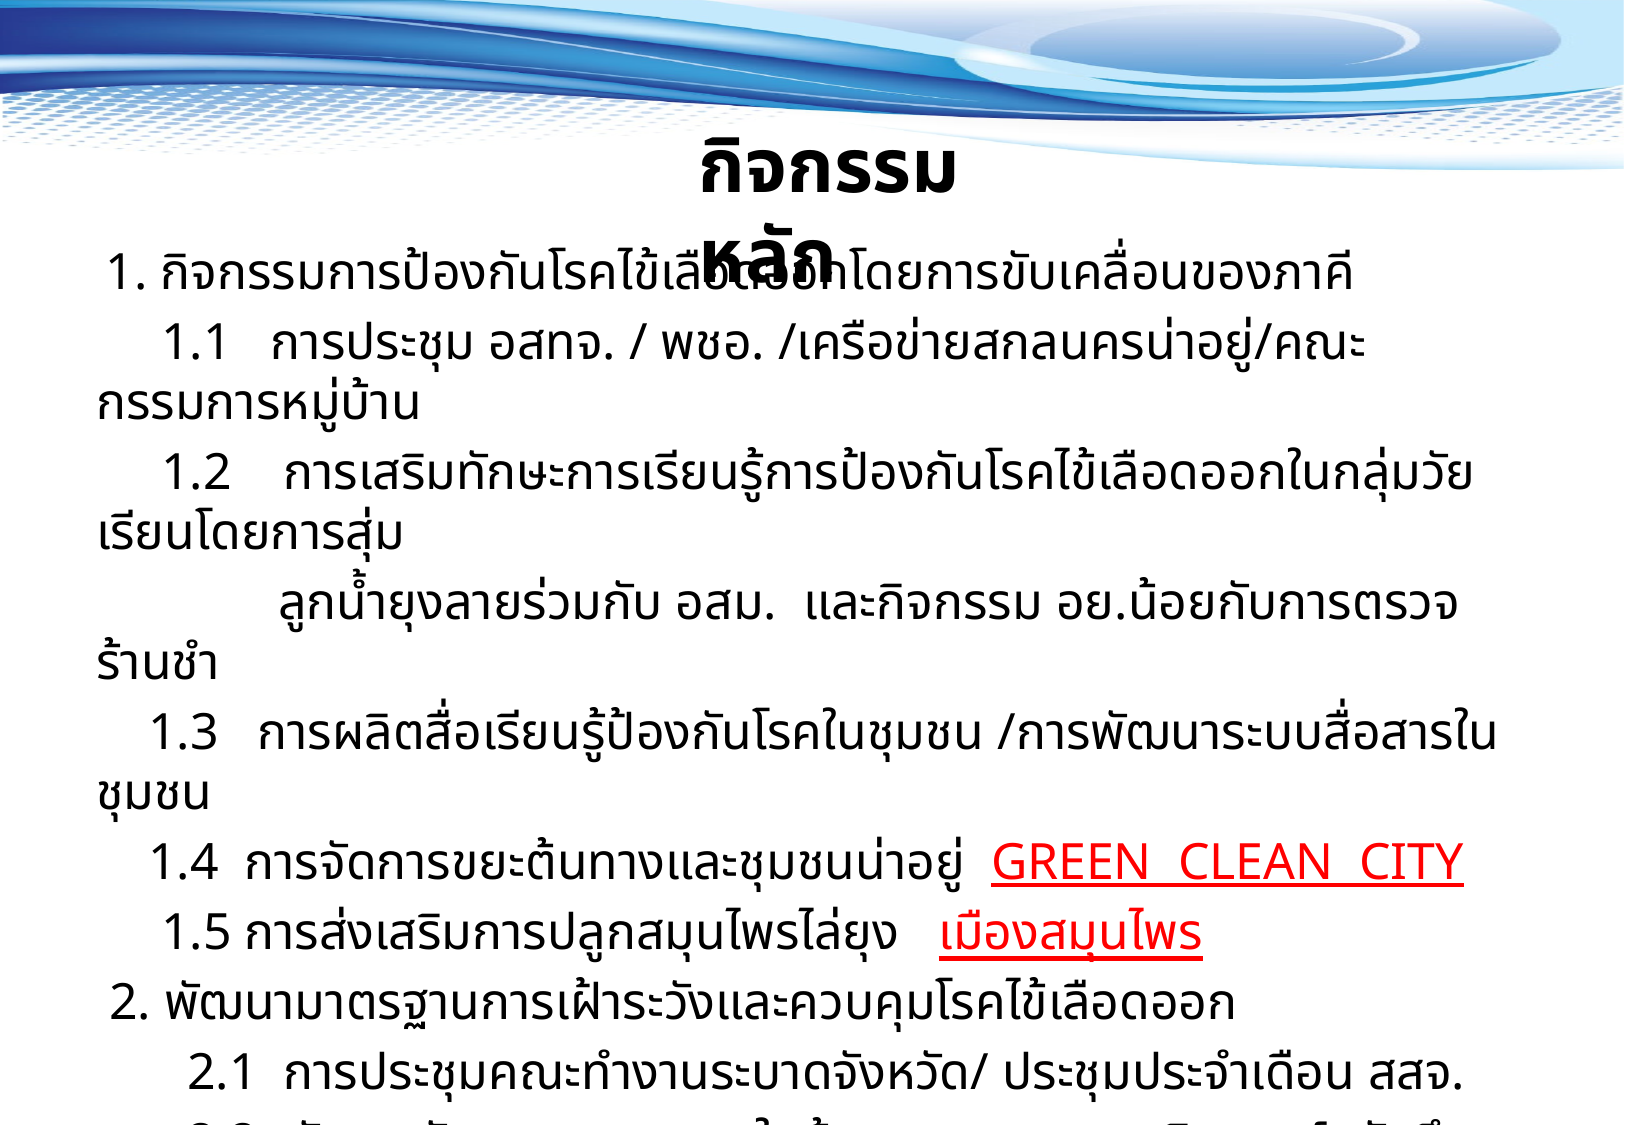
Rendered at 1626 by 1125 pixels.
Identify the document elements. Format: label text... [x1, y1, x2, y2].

picture [0, 0, 1624, 204]
text_box กิจกรรมหลัก [684, 215, 1049, 306]
list 1. กิจกรรมการป้องกันโรคไข้เลือดออกโดยการขับเคลื่อนของภาคี 1.1 การประชุม อสทจ. / พชอ. /เครือข่ายสกลนครน่าอยู่/คณะกรรมการหมู่บ้าน 1.2 การเสริมทักษะการเรียนรู้การป้องกันโรคไข้เลือดออกในกลุ่มวัยเรียนโดยการสุ่ม ลูกน้ำยุงลายร่วมกับ อสม. และกิจกรรม อย.น้อยกับการตรวจร้านชำ 1.3 การผลิตสื่อเรียนรู้ป้องกันโรคในชุมชน /การพัฒนาระบบสื่อสารในชุมชน 1.4 การจัดการขยะต้นทางและชุมชนน่าอยู่ GREEN CLEAN CITY 1.5 การส่งเสริมการปลูกสมุนไพรไล่ยุง เมืองสมุนไพร 2. พัฒนามาตรฐานการเฝ้าระวังและควบคุมโรคไข้เลือดออก 2.1 การประชุมคณะทำงานระบาดจังหวัด/ ประชุมประจำเดือน สสจ. 2.2 พัฒนาศักยภาพบุคลากรในด้านการ สอบสวน วิเคราะห์ บันทึกรายงาน การศึกษาวิจัย เพื่อควบคุม และตอบโต้สถานการณ์ โรค 2.3 สุ่มตรวจและประเมินโดย สสจ.หรือองค์กรภายนอก [81, 231, 1544, 1094]
